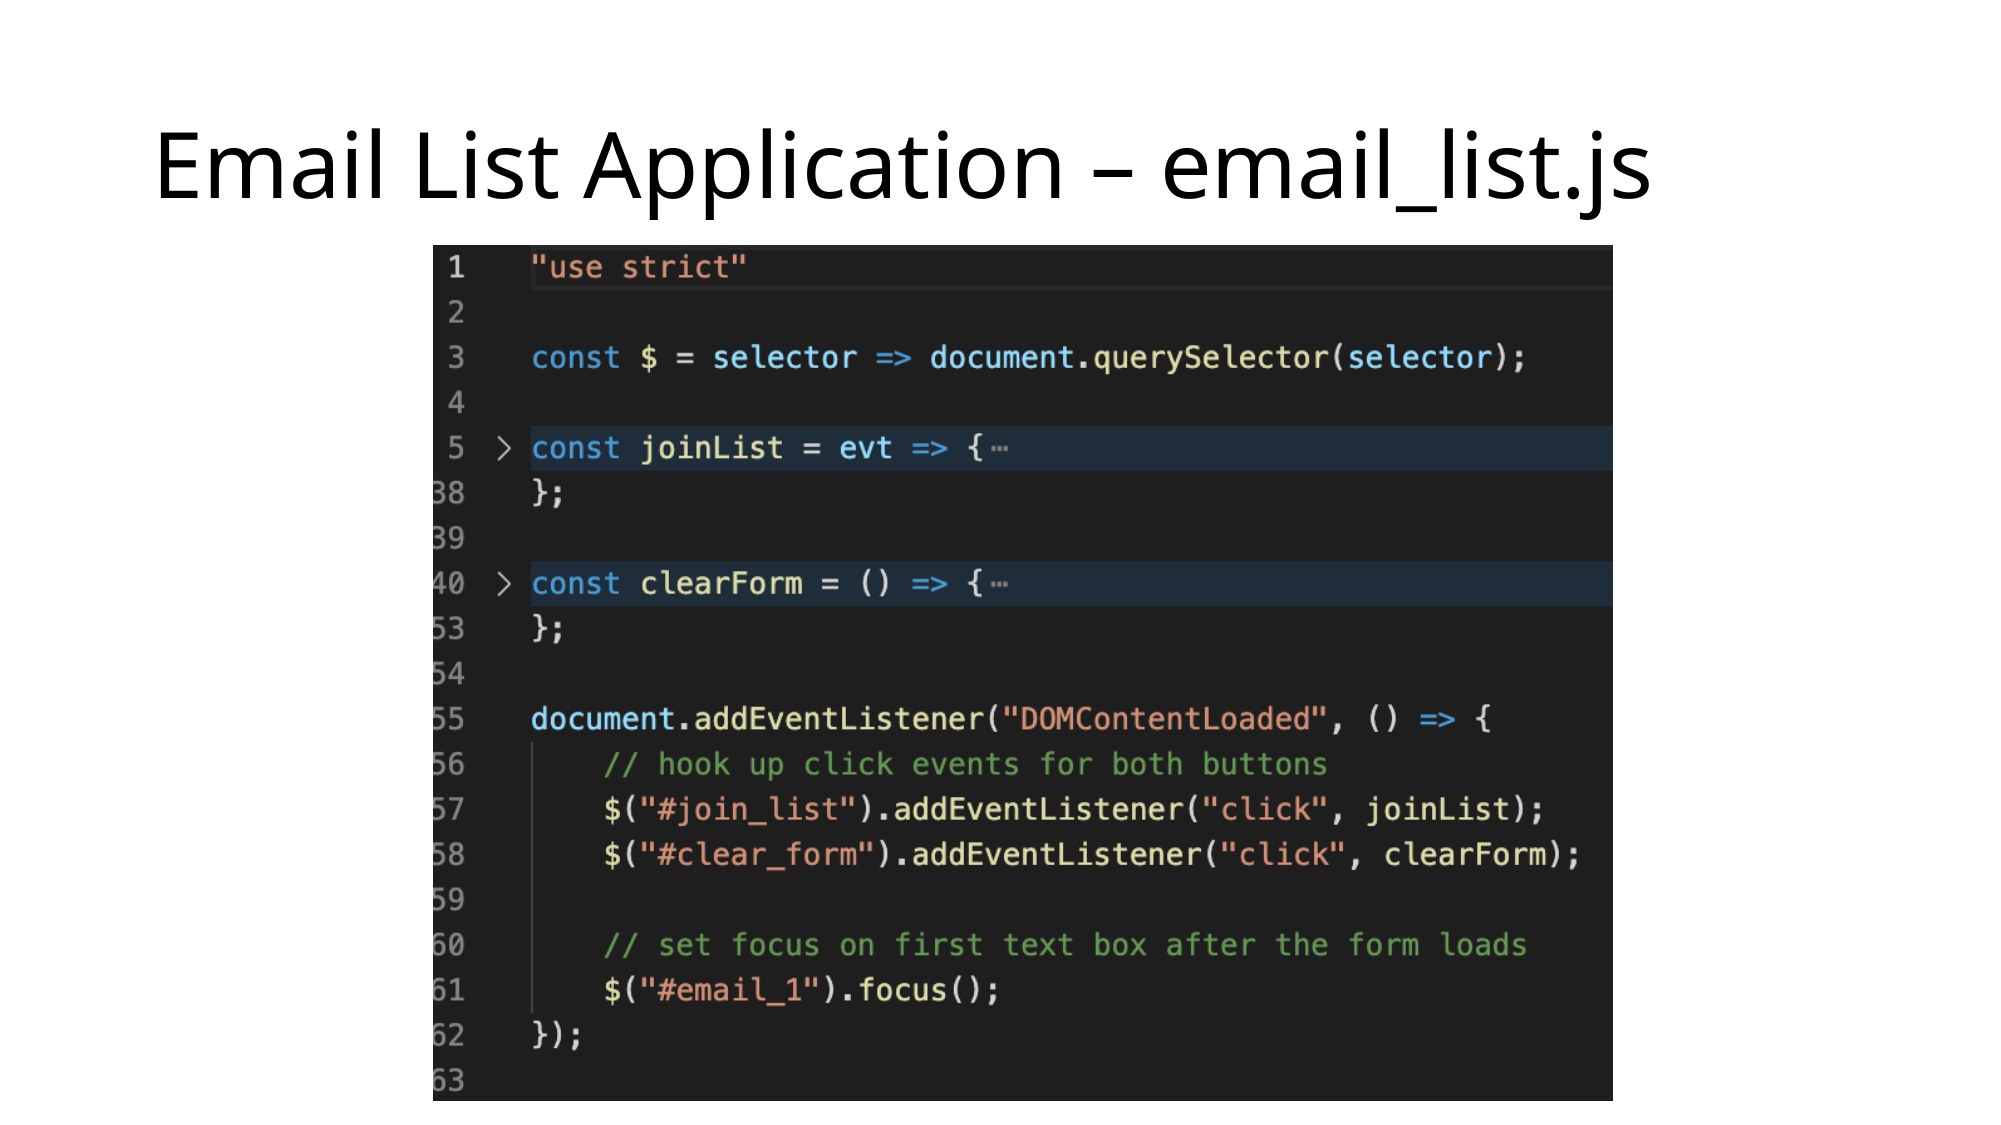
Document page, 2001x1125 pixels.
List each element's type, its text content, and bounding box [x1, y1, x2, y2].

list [433, 245, 1613, 1101]
title Email List Application – email_list.js [137, 59, 1863, 278]
